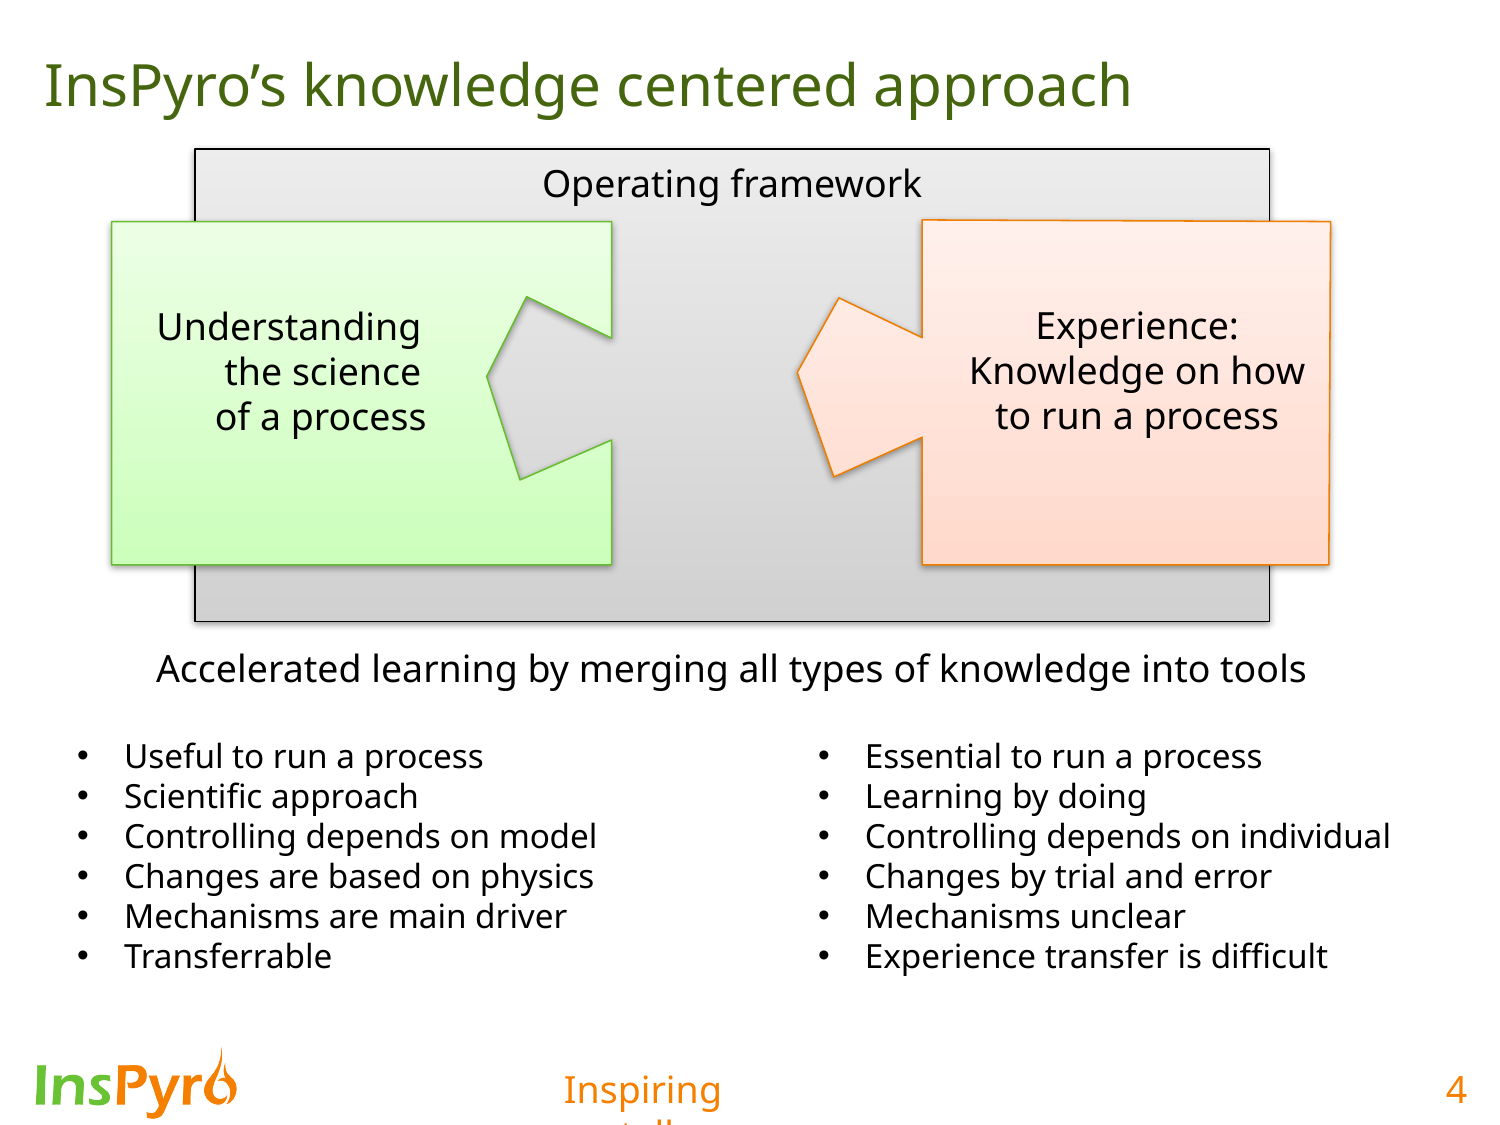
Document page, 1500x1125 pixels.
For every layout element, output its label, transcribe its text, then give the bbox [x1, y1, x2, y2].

text_box Useful to run a process Scientific approach Controlling depends on model Changes are based on physics Mechanisms are main driver Transferrable [62, 727, 760, 983]
picture [29, 1039, 243, 1125]
text_box Operating framework [194, 161, 1270, 622]
text_box Experience: Knowledge on how to run a process [796, 219, 1332, 566]
text_box Accelerated learning by merging all types of knowledge into tools [141, 637, 1324, 698]
text_box Understanding the science of a process [110, 220, 613, 566]
text_box Essential to run a process Learning by doing Controlling depends on individual Changes by trial and error Mechanisms unclear Experience transfer is difficult [803, 727, 1408, 983]
slide_number 4 [1352, 1058, 1483, 1125]
title InsPyro’s knowledge centered approach [29, 6, 1380, 161]
